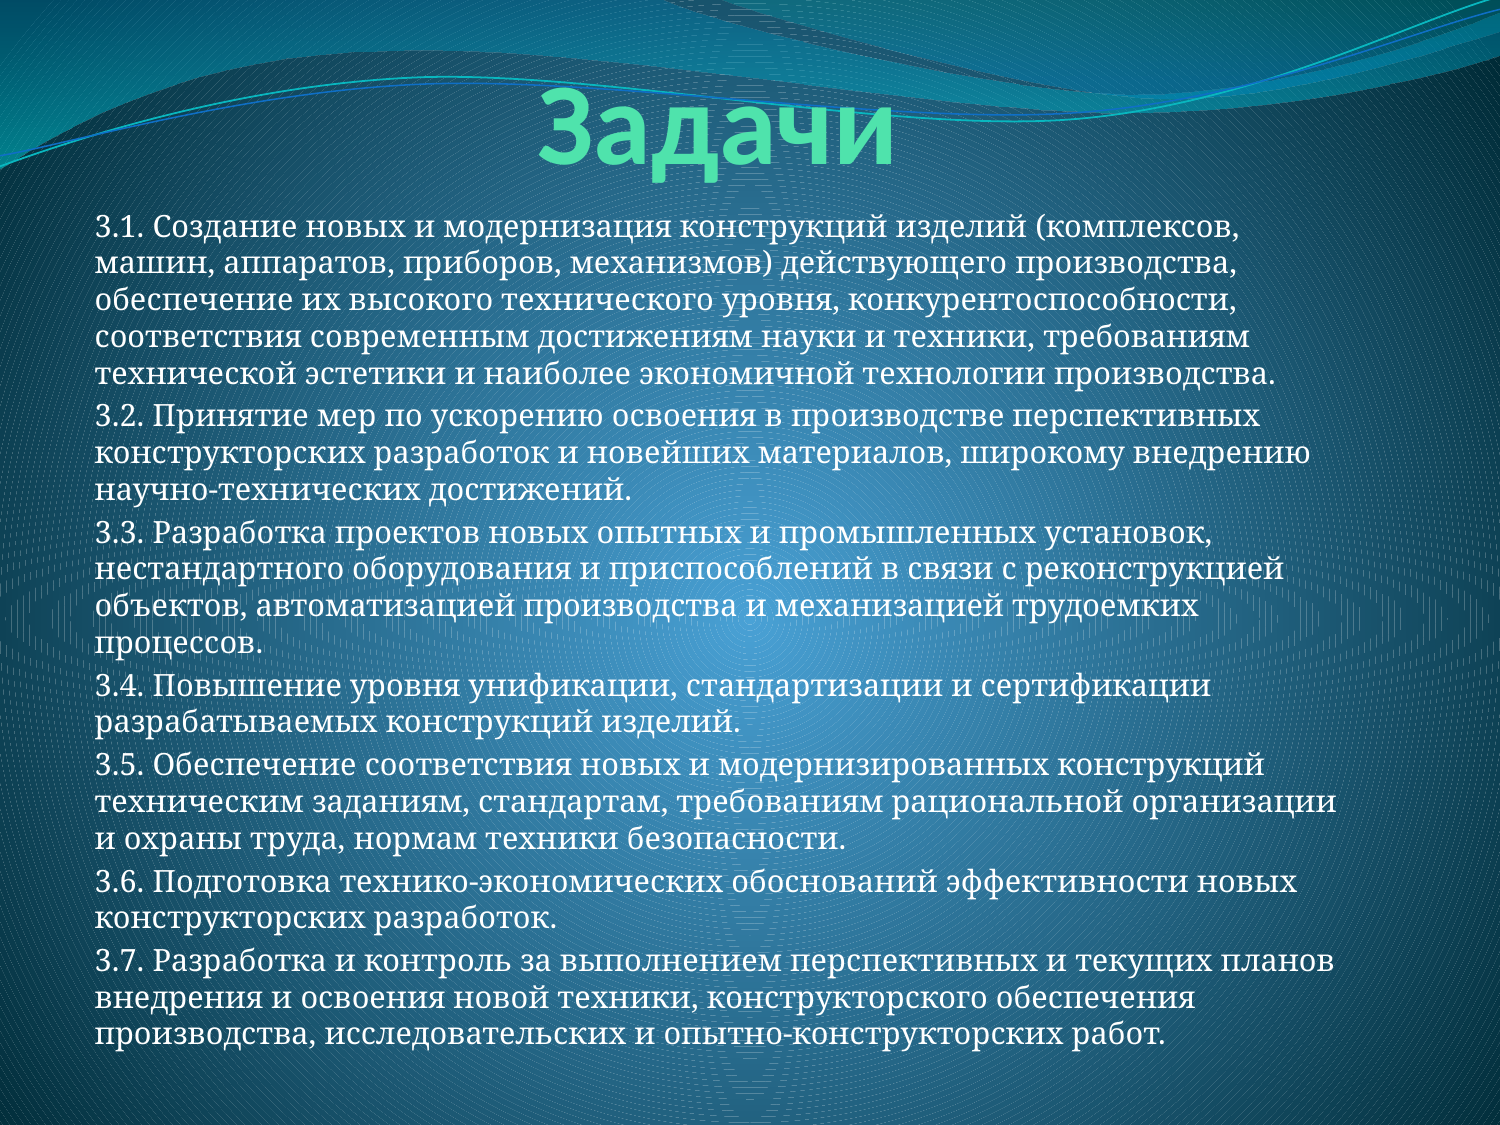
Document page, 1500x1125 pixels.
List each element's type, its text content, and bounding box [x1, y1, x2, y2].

list 3.1. Создание новых и модернизация конструкций изделий (комплексов, машин, аппаратов, приборов, механизмов) действующего производства, обеспечение их высокого технического уровня, конкурентоспособности, соответствия современным достижениям науки и техники, требованиям технической эстетики и наиболее экономичной технологии производства. 3.2. Принятие мер по ускорению освоения в производстве перспективных конструкторских разработок и новейших материалов, широкому внедрению научно-технических достижений. 3.3. Разработка проектов новых опытных и промышленных установок, нестандартного оборудования и приспособлений в связи с реконструкцией объектов, автоматизацией производства и механизацией трудоемких процессов. 3.4. Повышение уровня унификации, стандартизации и сертификации разрабатываемых конструкций изделий. 3.5. Обеспечение соответствия новых и модернизированных конструкций техническим заданиям, стандартам, требованиям рациональной организации и охраны труда, нормам техники безопасности. 3.6. Подготовка технико-экономических обоснований эффективности новых конструкторских разработок. 3.7. Разработка и контроль за выполнением перспективных и текущих планов внедрения и освоения новой техники, конструкторского обеспечения производства, исследовательских и опытно-конструкторских работ. [86, 199, 1362, 1067]
title Задачи [86, 46, 1362, 188]
